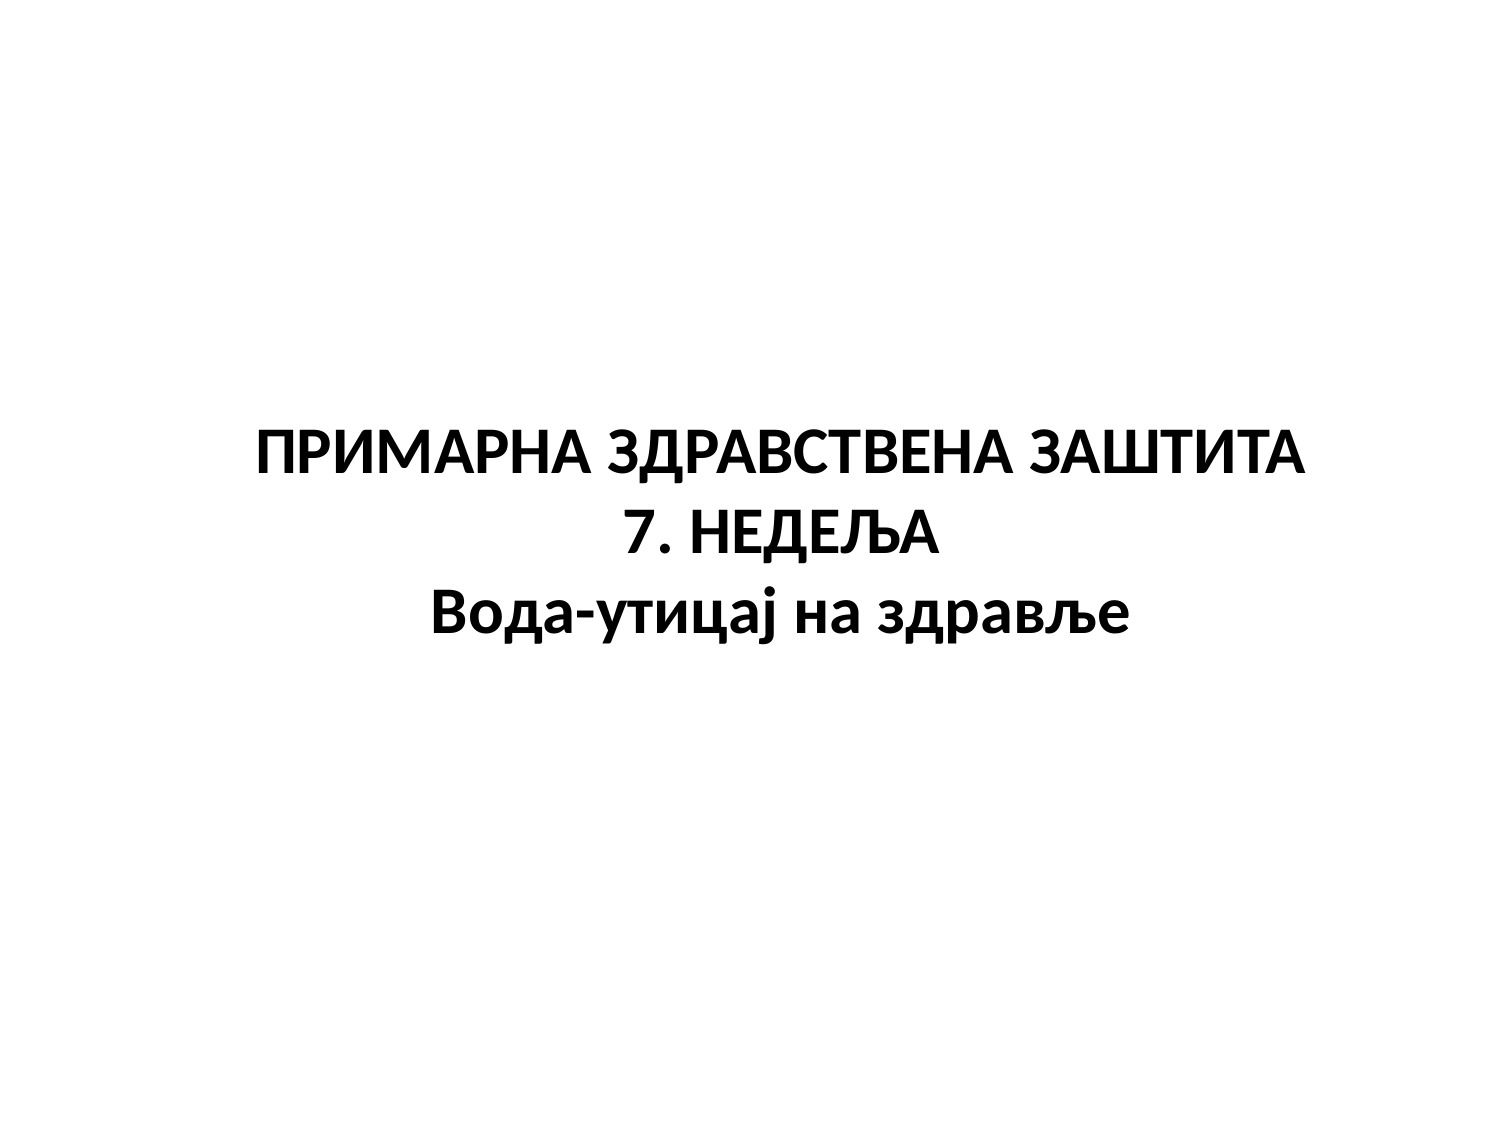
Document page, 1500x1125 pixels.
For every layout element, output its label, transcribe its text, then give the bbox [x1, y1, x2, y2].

text_box ПРИМАРНА ЗДРАВСТВЕНА ЗАШТИТА 7. НЕДЕЉА Вода-утицај на здравље [125, 399, 1438, 740]
